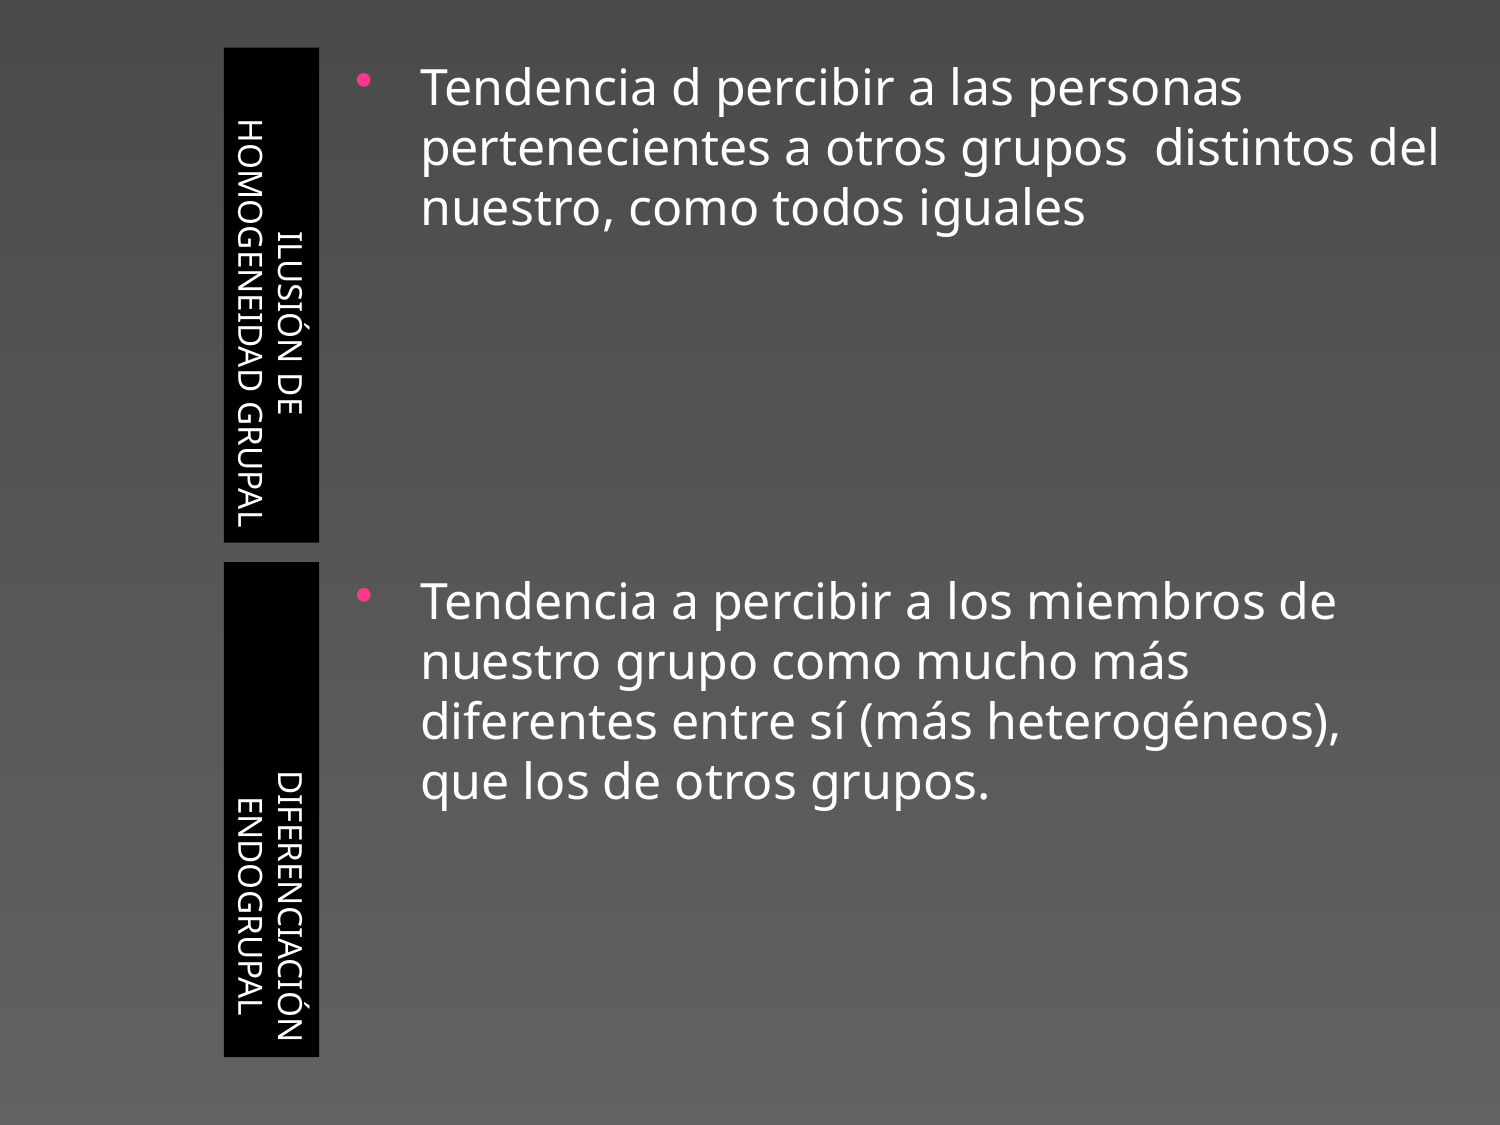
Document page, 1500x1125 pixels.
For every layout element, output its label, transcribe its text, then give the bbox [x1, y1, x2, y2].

list DIFERENCIACIÓN ENDOGRUPAL [223, 561, 320, 1058]
list Tendencia d percibir a las personas pertenecientes a otros grupos distintos del nuestro, como todos iguales [331, 47, 1457, 543]
list Tendencia a percibir a los miembros de nuestro grupo como mucho más diferentes entre sí (más heterogéneos), que los de otros grupos. [331, 562, 1457, 1058]
list ILUSIÓN DE HOMOGENEIDAD GRUPAL [223, 47, 320, 544]
